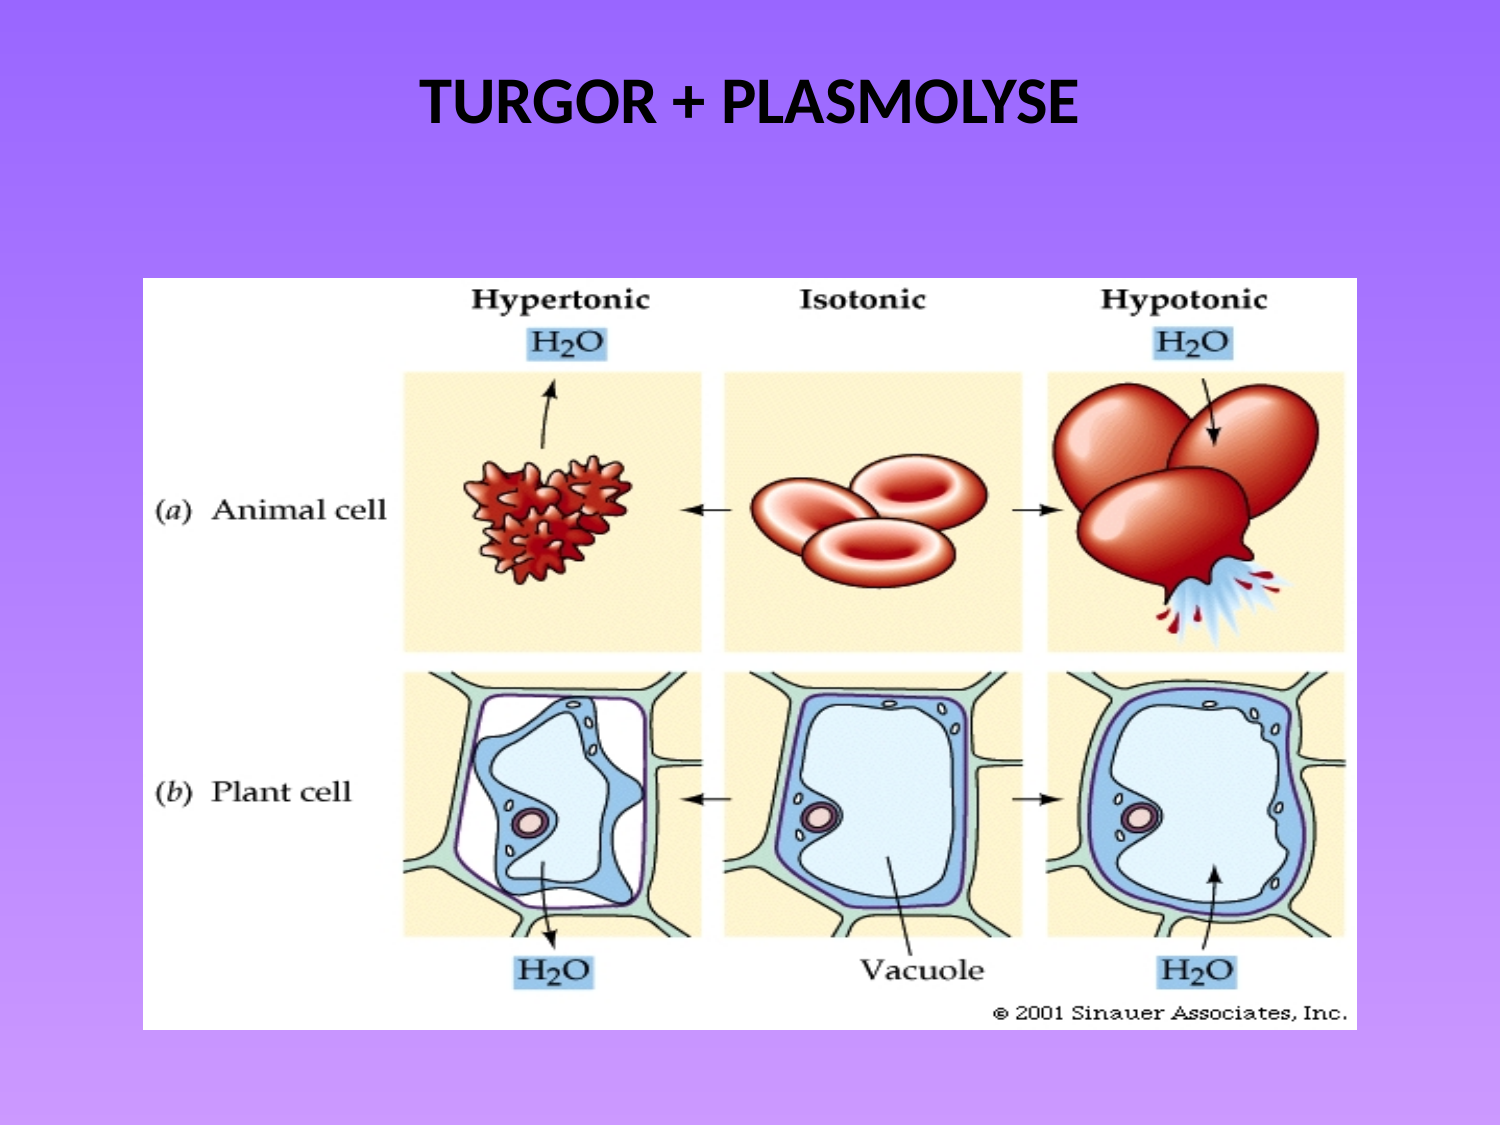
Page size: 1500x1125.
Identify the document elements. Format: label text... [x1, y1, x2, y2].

picture [143, 278, 1357, 1030]
title TURGOR + PLASMOLYSE [75, 45, 1425, 149]
